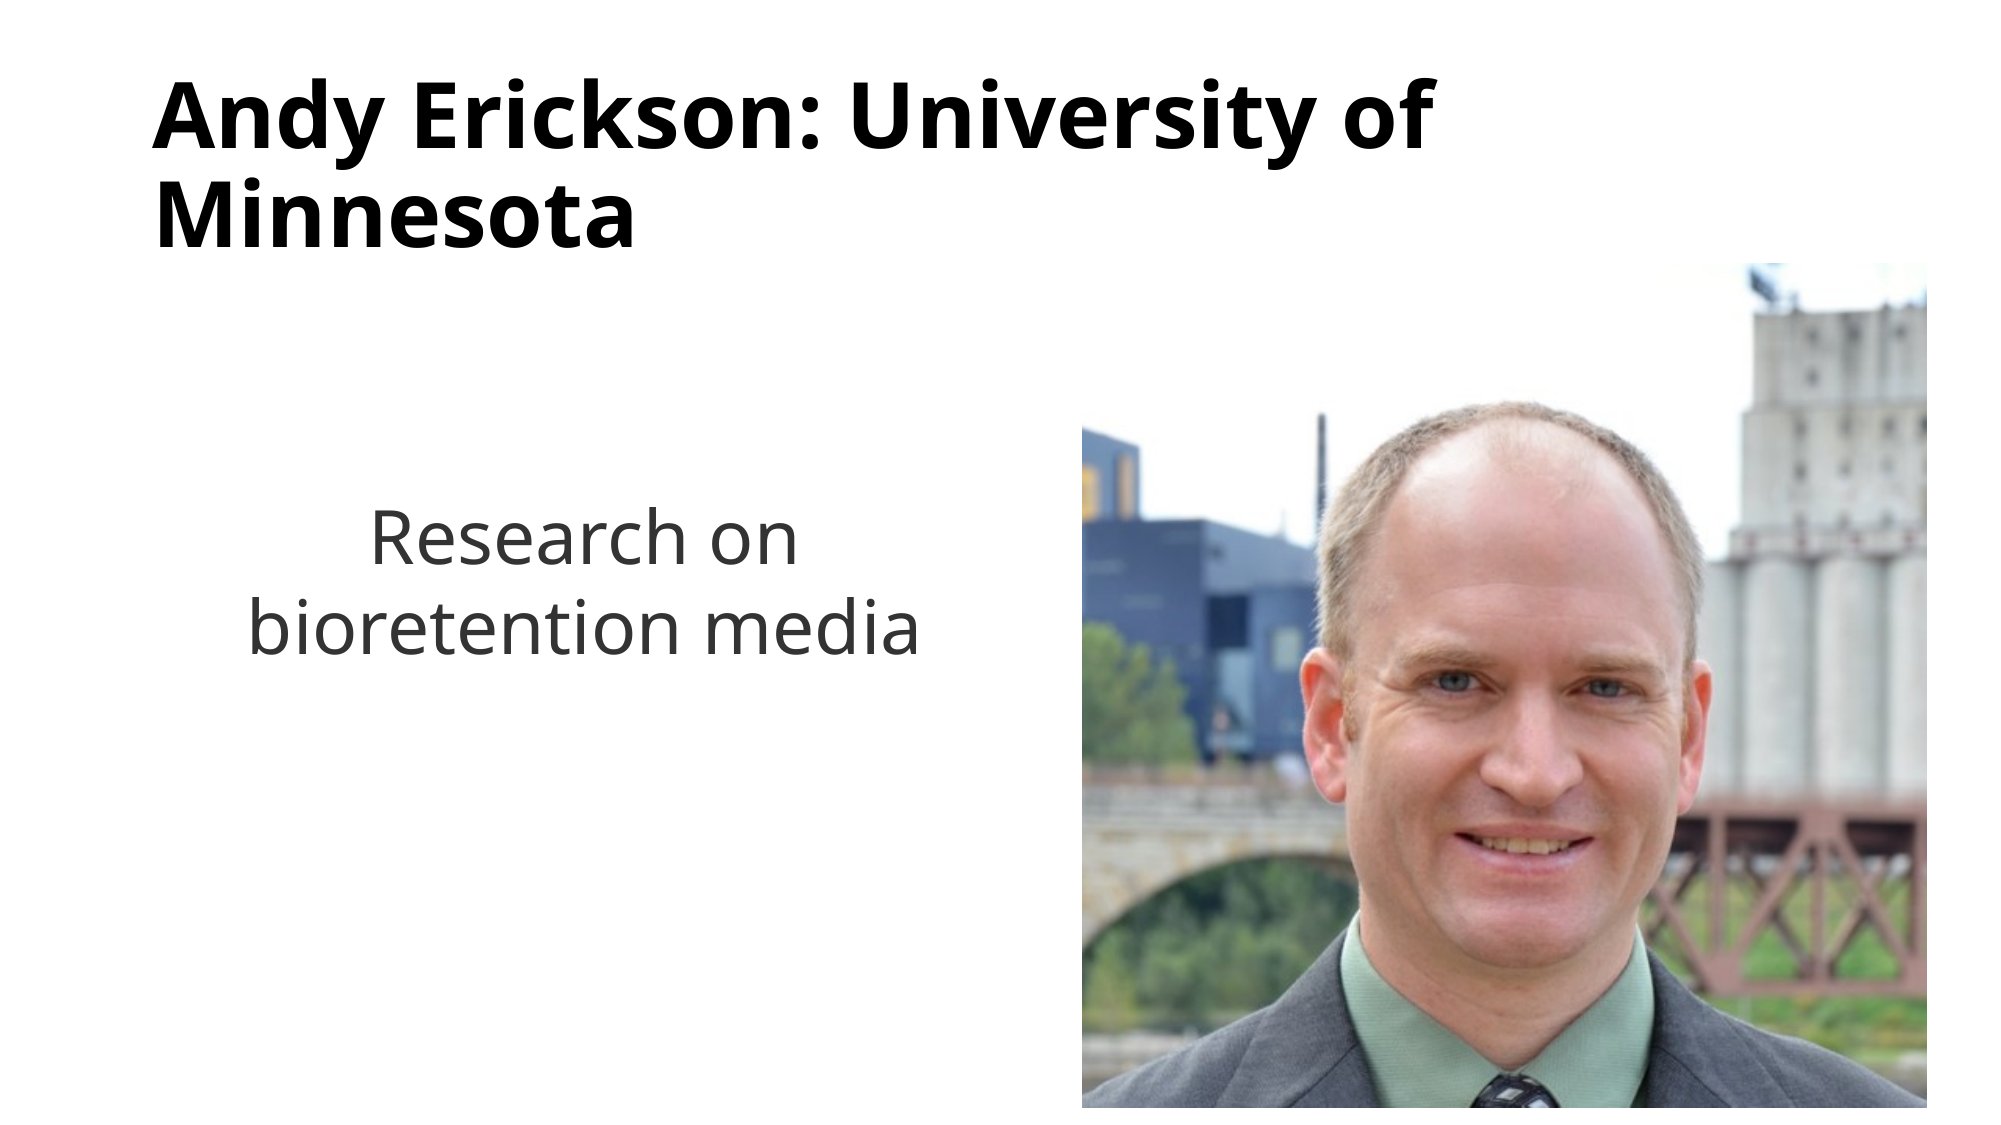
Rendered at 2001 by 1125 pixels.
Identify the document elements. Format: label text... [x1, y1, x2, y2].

picture [1082, 263, 1927, 1108]
text_box Research on bioretention media [202, 482, 968, 677]
title Andy Erickson: University of Minnesota [137, 59, 1863, 278]
